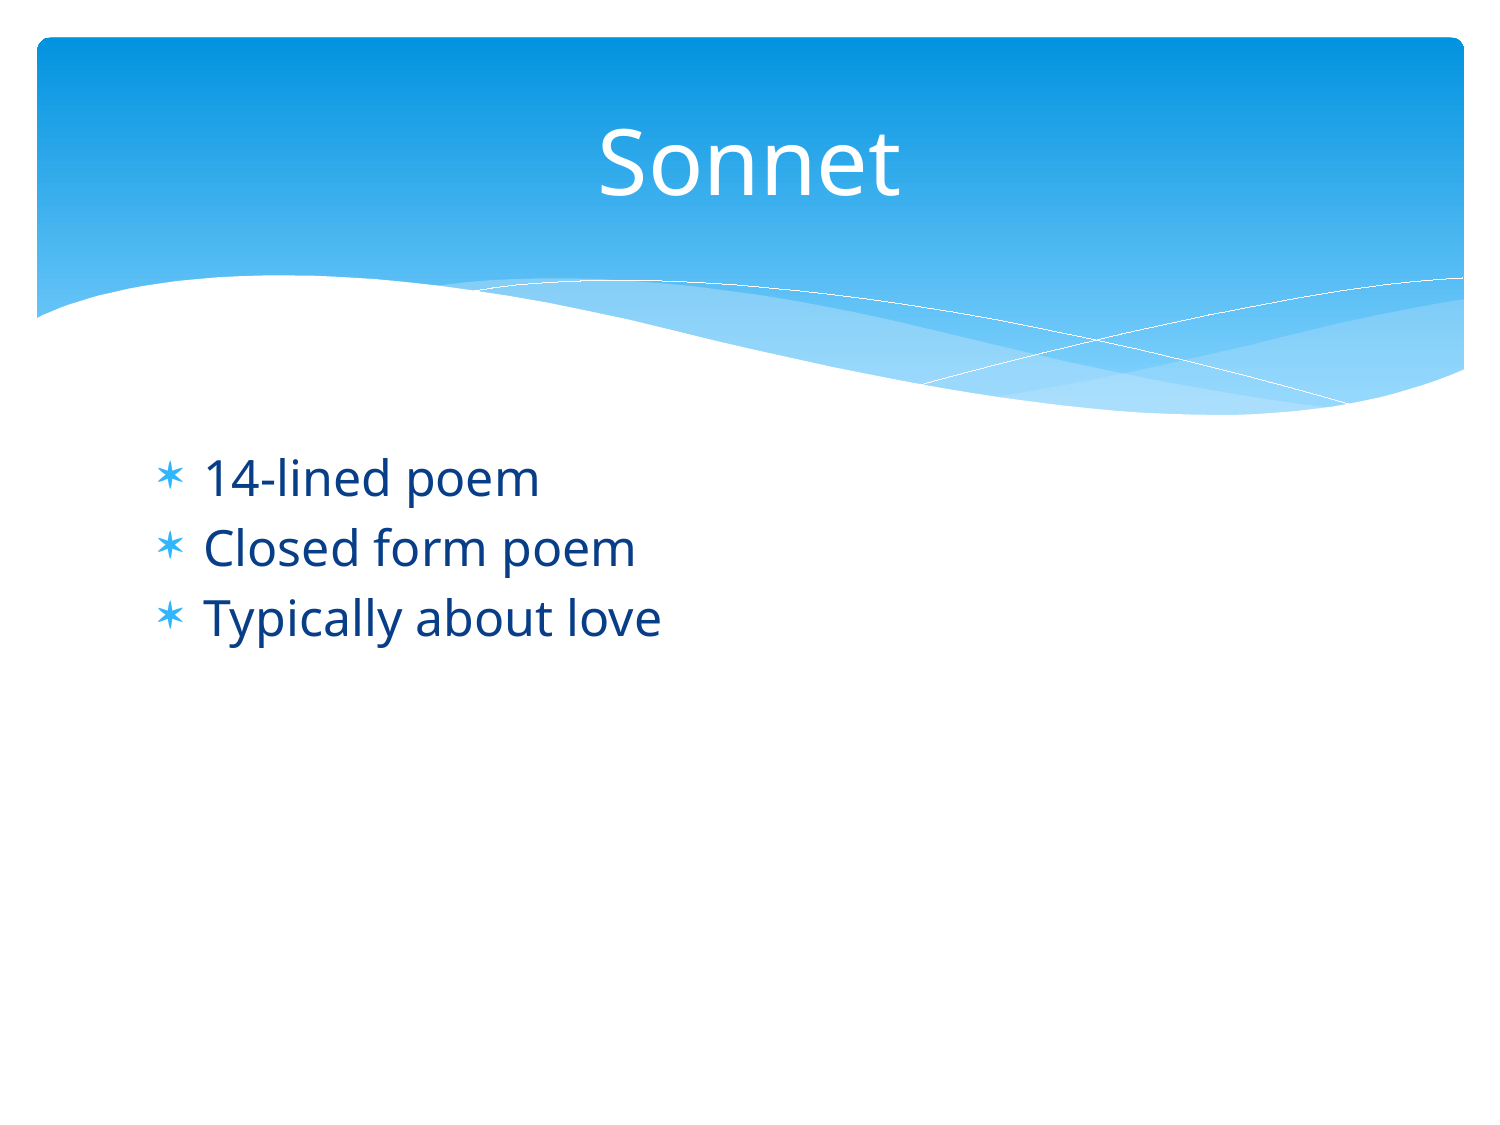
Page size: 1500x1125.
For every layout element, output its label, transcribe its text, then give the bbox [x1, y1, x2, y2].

title Sonnet [75, 55, 1425, 261]
list 14-lined poem Closed form poem Typically about love [143, 438, 1359, 1005]
